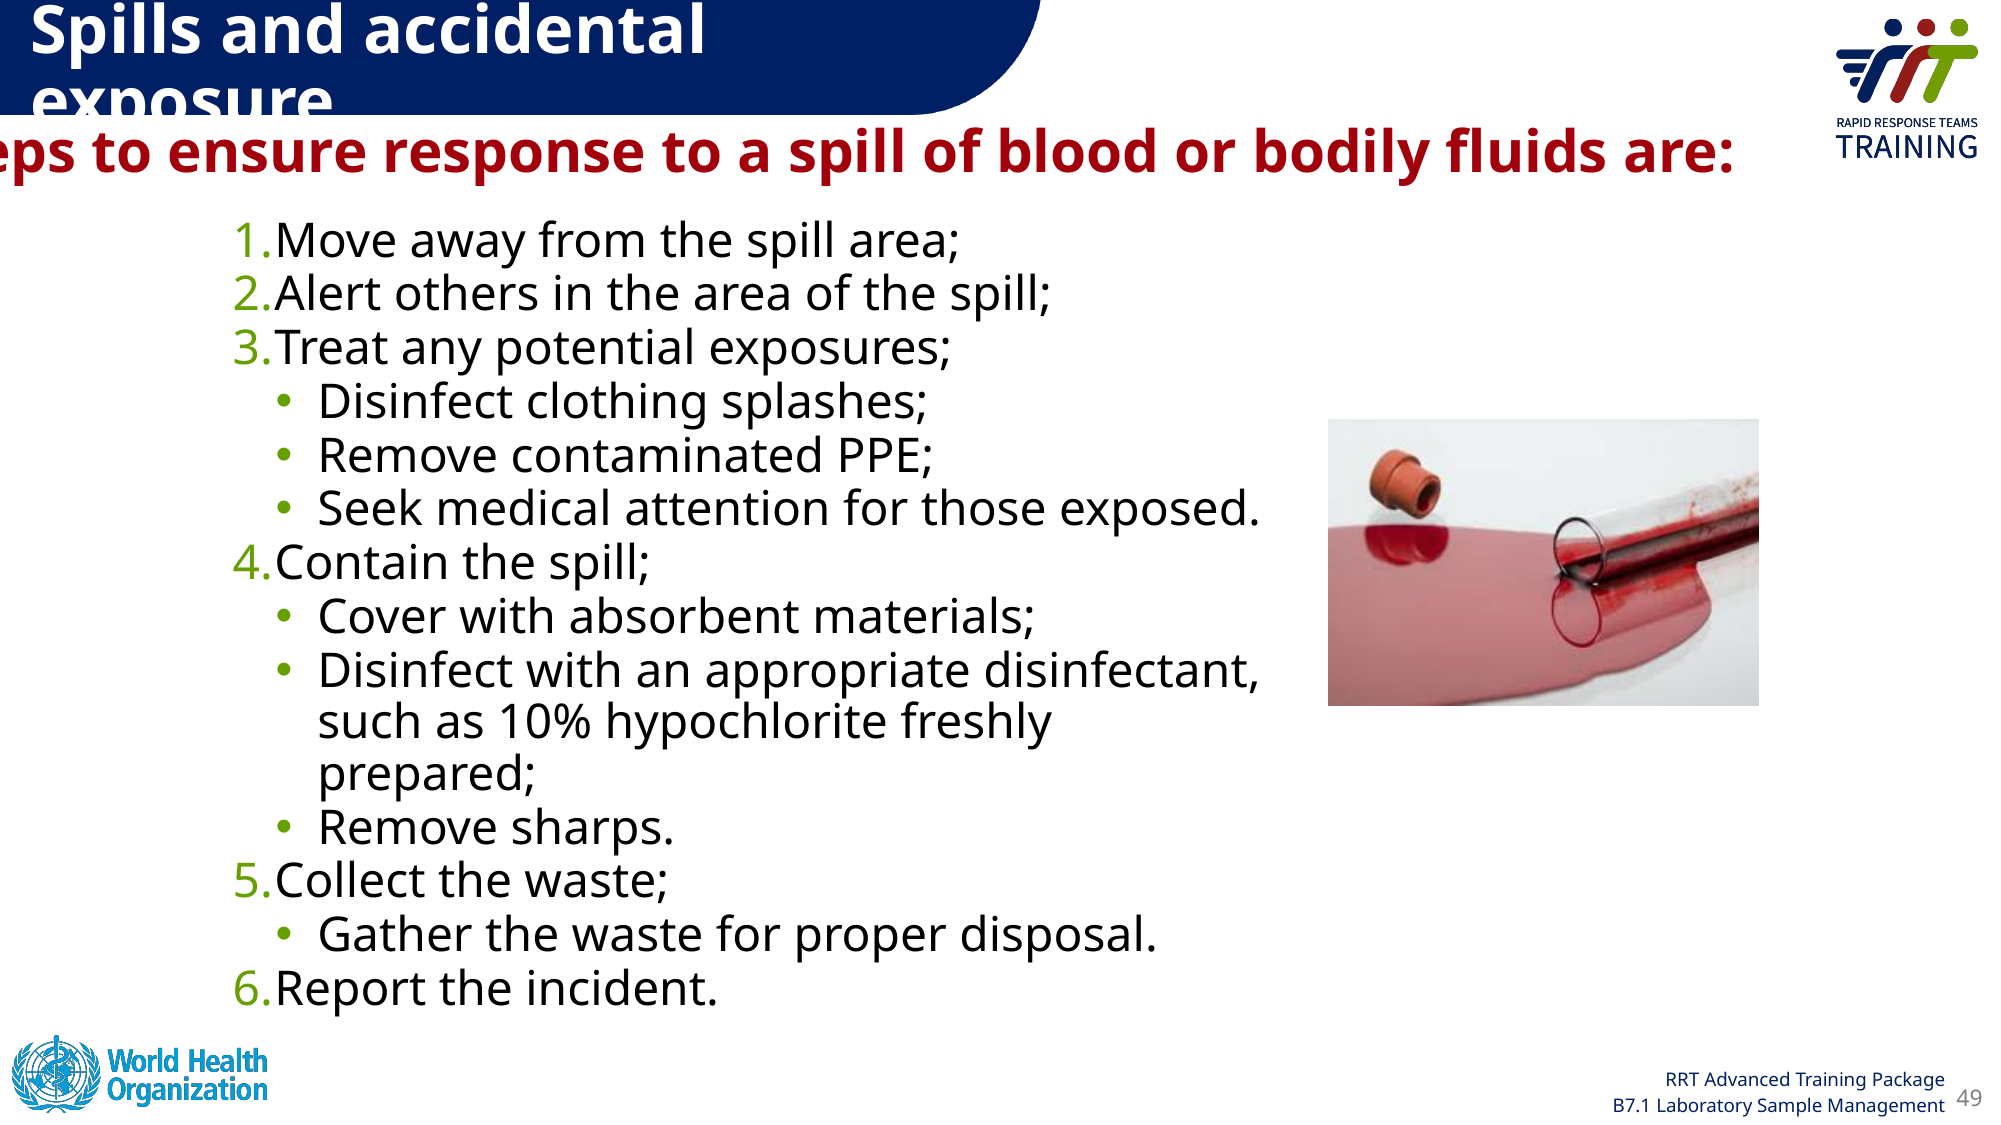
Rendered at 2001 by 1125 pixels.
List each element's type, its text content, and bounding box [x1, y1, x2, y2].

text_box Spills and accidental exposure [22, 15, 963, 122]
picture [30, 1083, 37, 1091]
picture [0, 0, 1042, 114]
picture [1328, 419, 1759, 706]
picture [59, 1035, 267, 1113]
picture [24, 1054, 36, 1087]
picture [46, 1056, 54, 1062]
picture [71, 1053, 90, 1091]
picture [12, 1035, 54, 1068]
text_box Steps to ensure response to a spill of blood or bodily fluids are: [0, 114, 1743, 193]
picture [34, 1054, 43, 1078]
list Move away from the spill area; Alert others in the area of the spill; Treat any potential exposures; Disinfect clothing splashes; Remove contaminated PPE; Seek medical attention for those exposed. Contain the spill; Cover with absorbent materials; Disinfect with an appropriate disinfectant, such as 10% hypochlorite freshly prepared; Remove sharps. Collect the waste; Gather the waste for proper disposal. Report the incident. [200, 207, 1275, 990]
picture [50, 1108, 62, 1113]
picture [1835, 19, 1978, 167]
picture [22, 1062, 26, 1077]
picture [12, 1083, 48, 1113]
picture [40, 1062, 47, 1070]
picture [36, 1088, 78, 1105]
